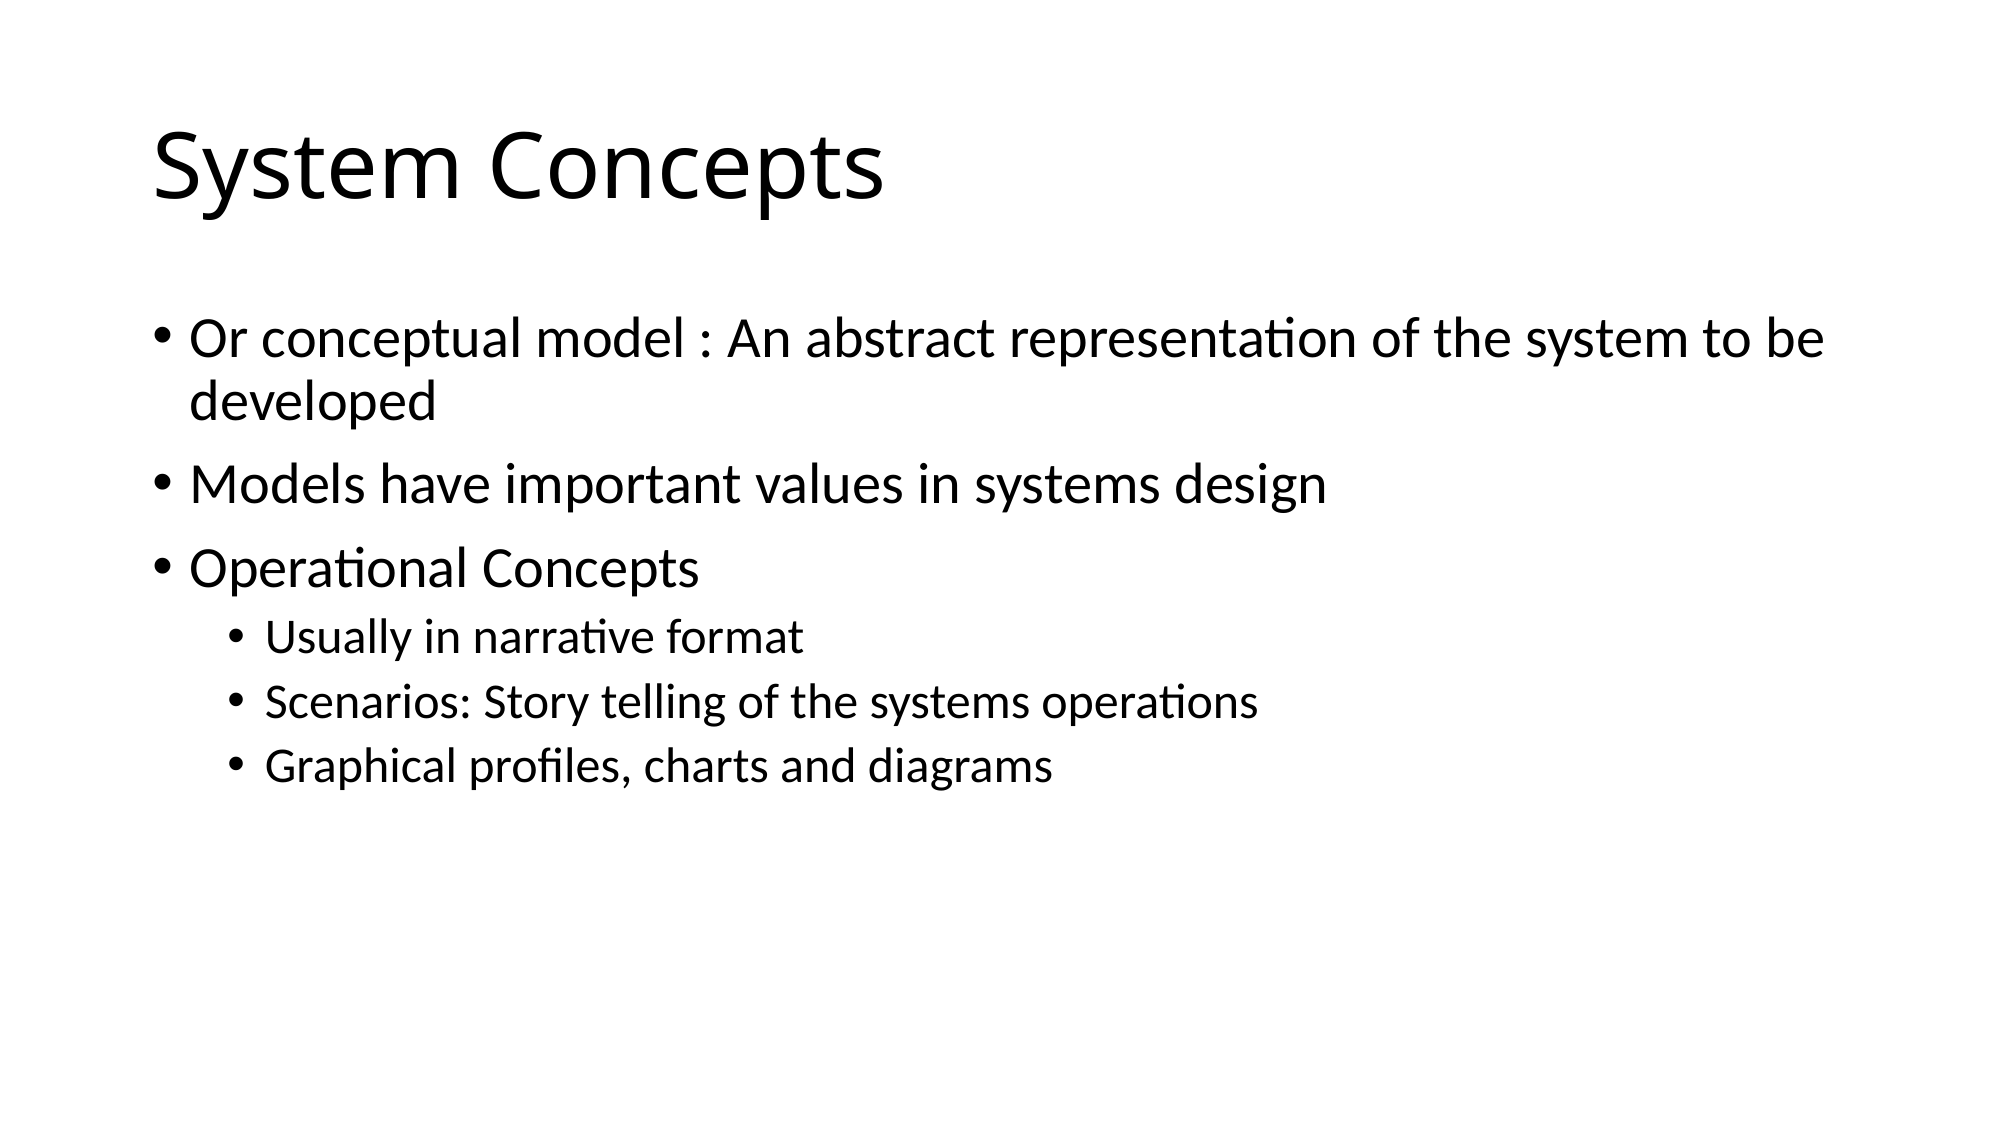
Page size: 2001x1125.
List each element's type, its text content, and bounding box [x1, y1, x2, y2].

list Or conceptual model : An abstract representation of the system to be developed Models have important values in systems design Operational Concepts Usually in narrative format Scenarios: Story telling of the systems operations Graphical profiles, charts and diagrams [137, 299, 1863, 1014]
title System Concepts [137, 59, 1863, 278]
